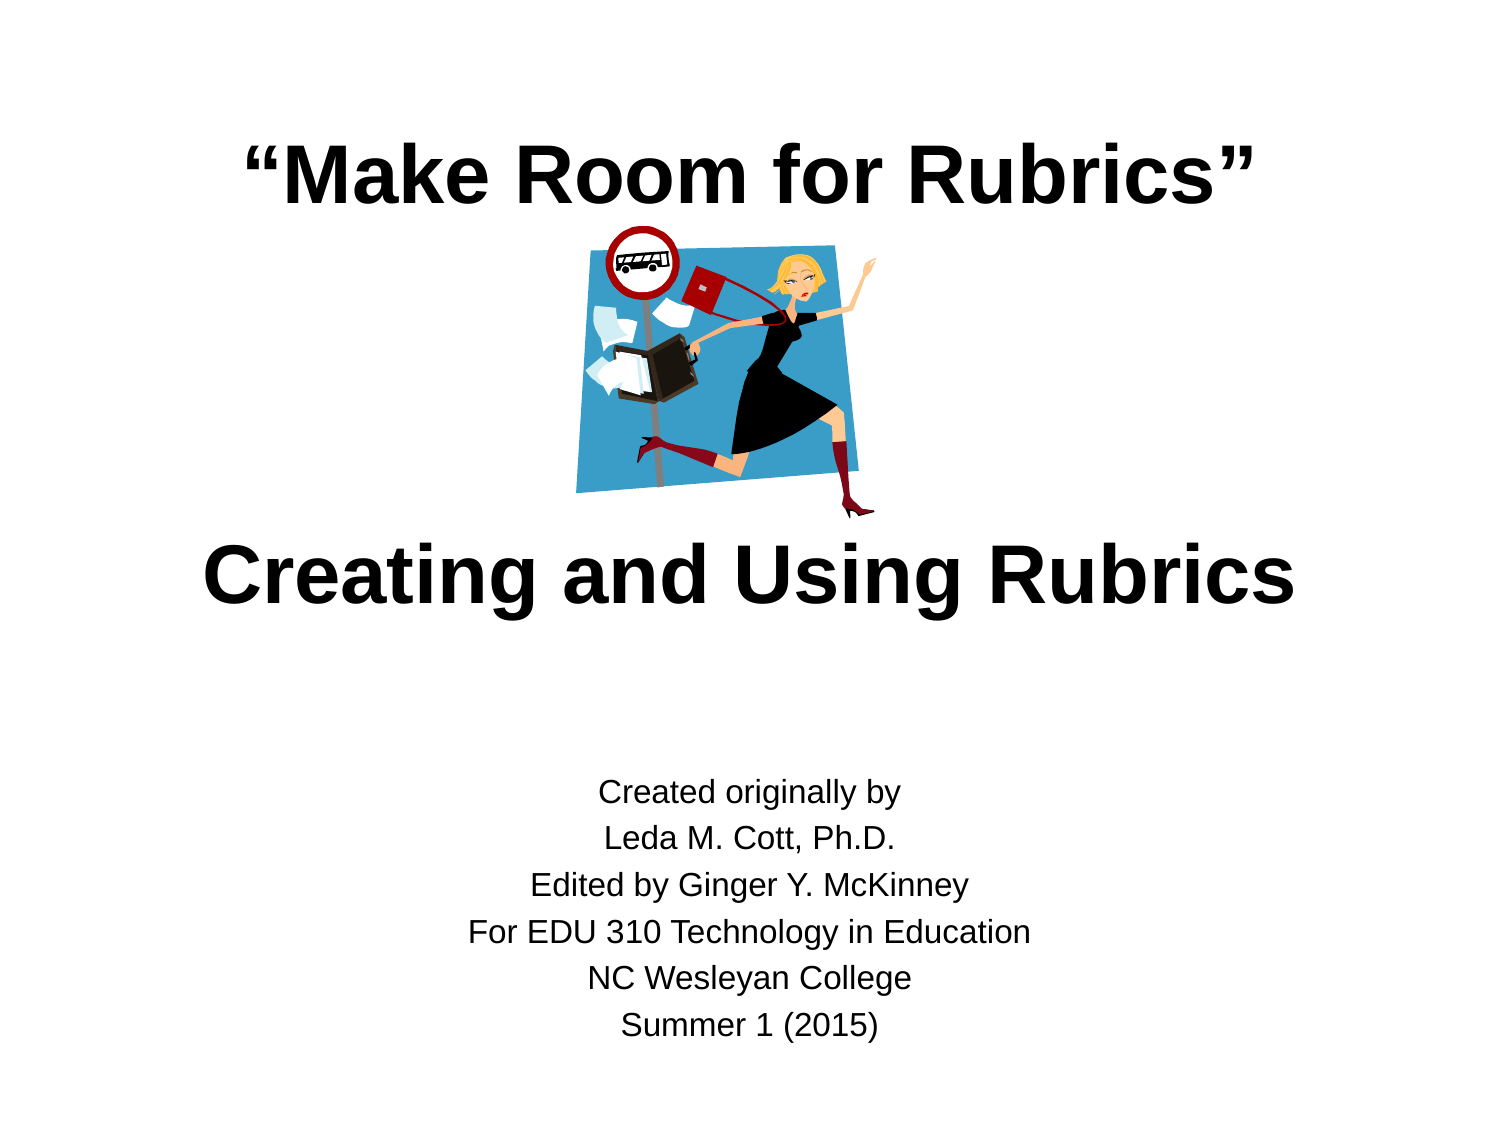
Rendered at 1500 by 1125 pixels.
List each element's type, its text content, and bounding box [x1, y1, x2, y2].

picture [574, 224, 878, 520]
subtitle Created originally by Leda M. Cott, Ph.D. Edited by Ginger Y. McKinney For EDU 310 Technology in Education NC Wesleyan College Summer 1 (2015) [225, 762, 1275, 1050]
title “Make Room for Rubrics” Creating and Using Rubrics [112, 349, 1388, 591]
